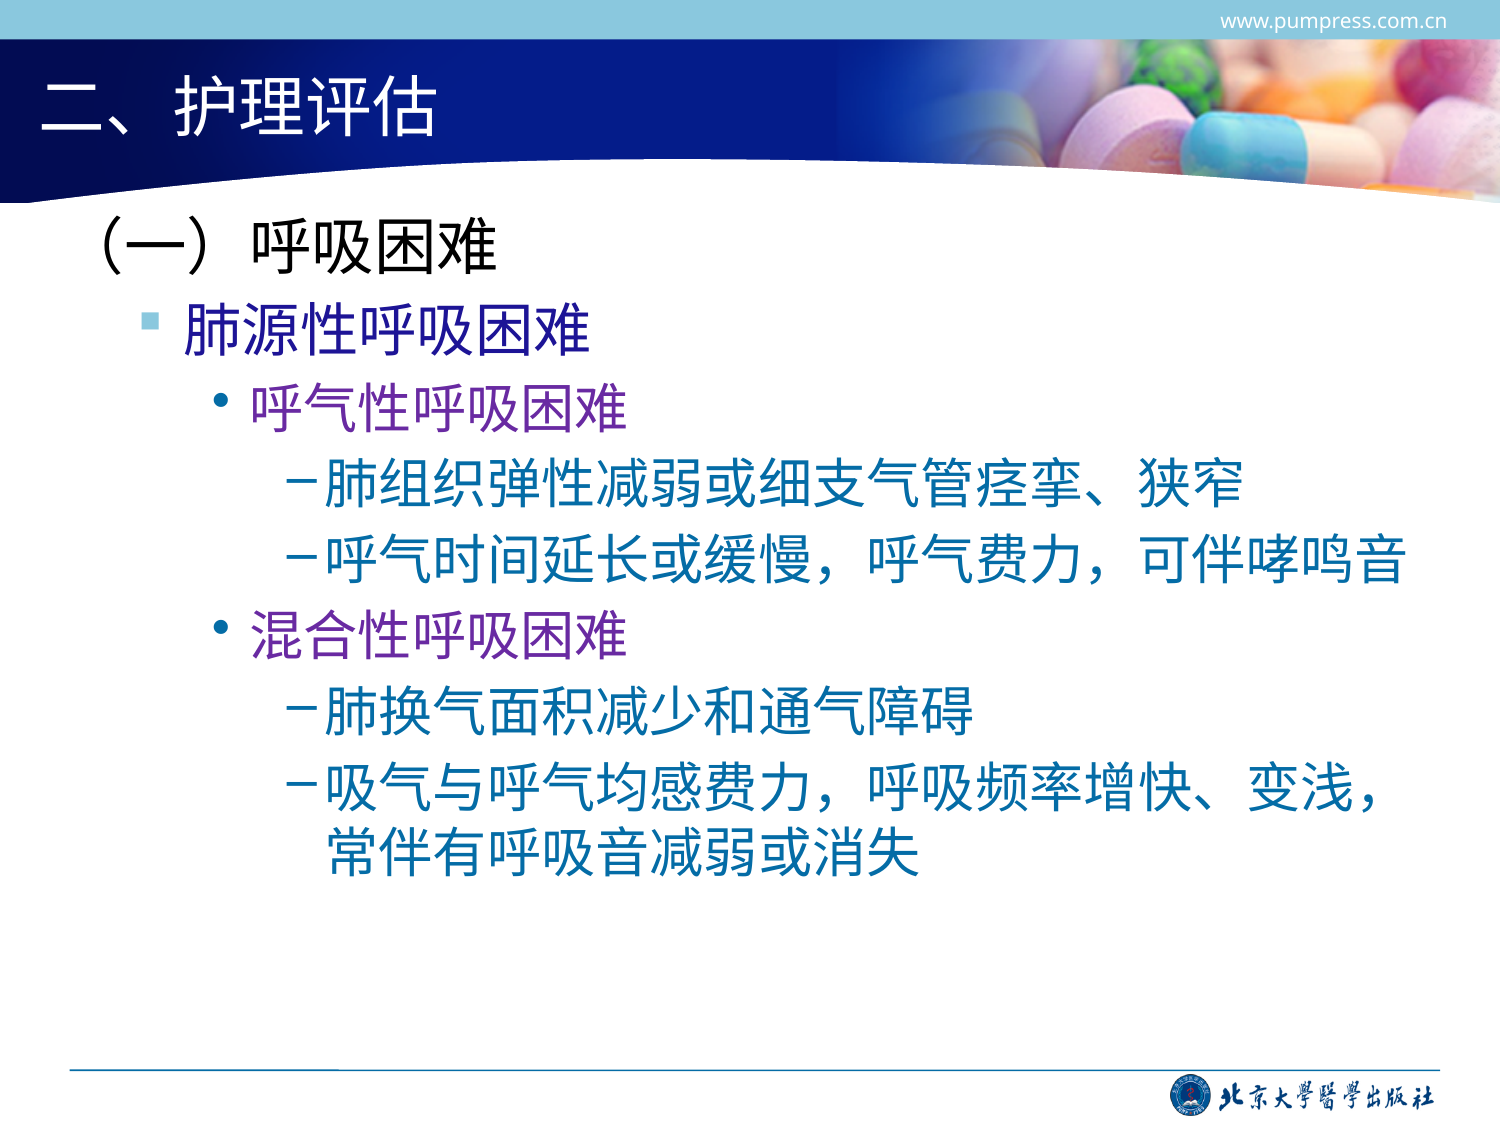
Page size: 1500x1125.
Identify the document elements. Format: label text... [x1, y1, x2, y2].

picture [0, 40, 1500, 203]
slide_number www.pumpress.com.cn [1024, 0, 1463, 38]
picture [1170, 1074, 1436, 1118]
list （一）呼吸困难 肺源性呼吸困难 呼气性呼吸困难 肺组织弹性减弱或细支气管痉挛、狭窄 呼气时间延长或缓慢，呼气费力，可伴哮鸣音 混合性呼吸困难 肺换气面积减少和通气障碍 吸气与呼气均感费力，呼吸频率增快、变浅，常伴有呼吸音减弱或消失 [46, 198, 1460, 1000]
title 二、护理评估 [23, 58, 1349, 152]
